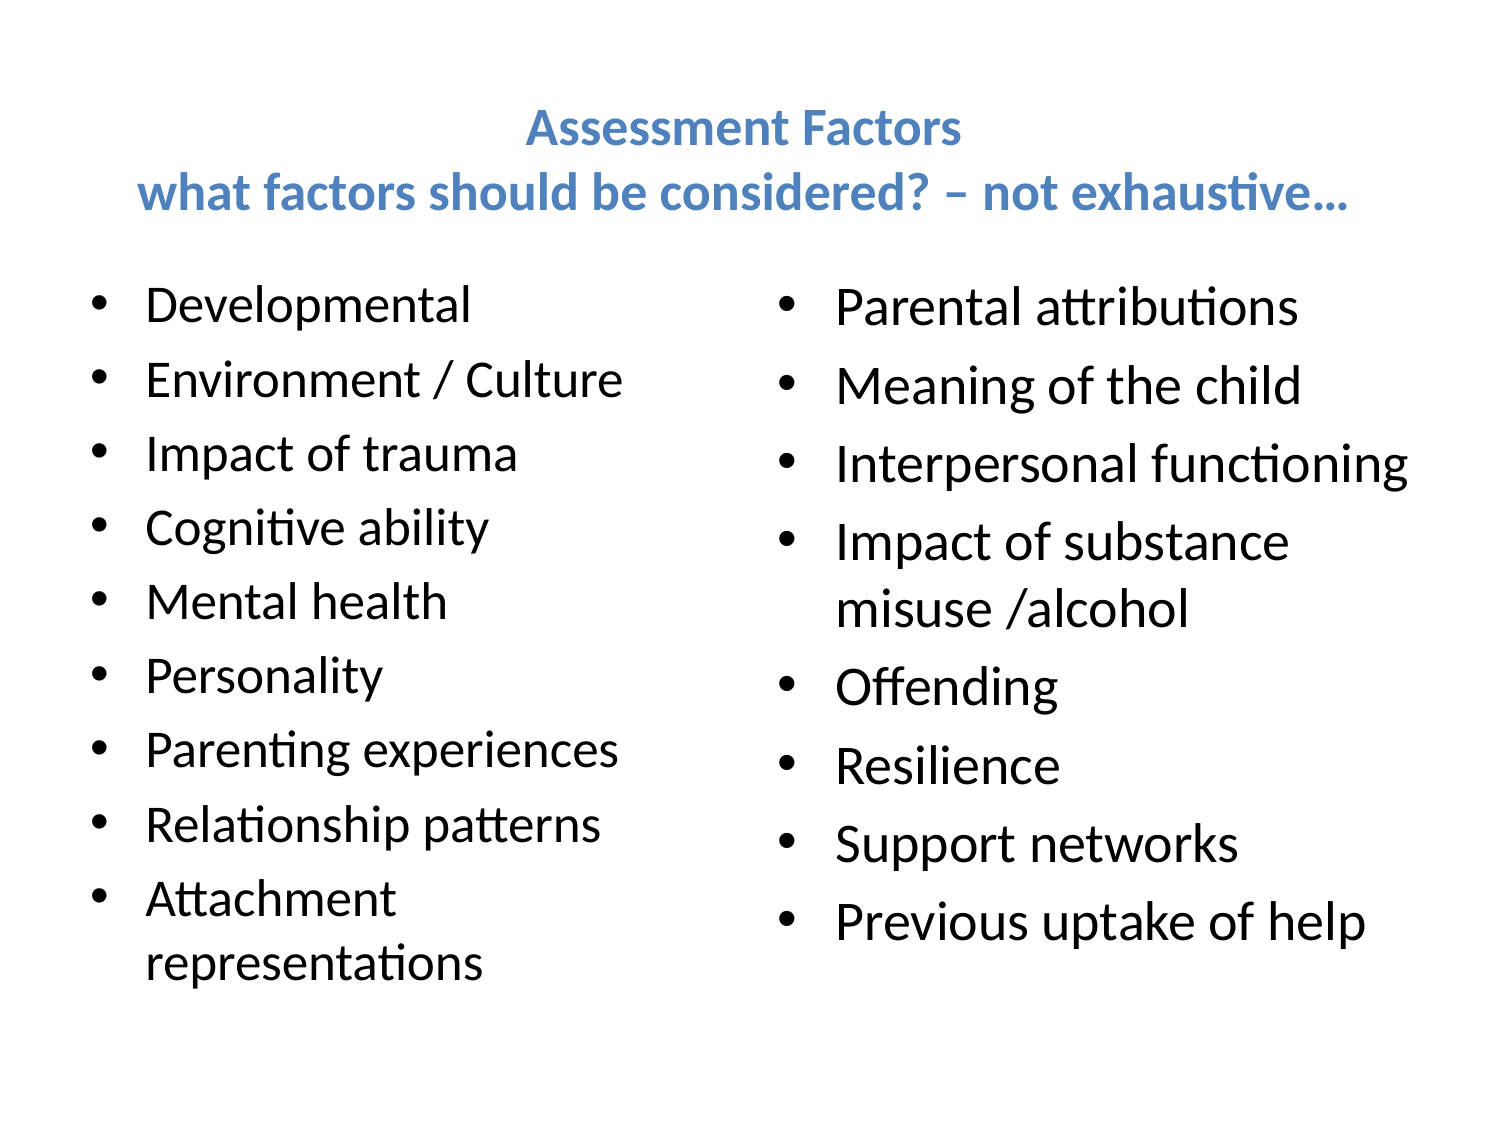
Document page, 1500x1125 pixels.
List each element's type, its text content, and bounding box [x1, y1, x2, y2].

list Developmental Environment / Culture Impact of trauma Cognitive ability Mental health Personality Parenting experiences Relationship patterns Attachment representations [75, 262, 738, 1005]
title Assessment Factors what factors should be considered? – not exhaustive… [75, 62, 1425, 250]
list Parental attributions Meaning of the child Interpersonal functioning Impact of substance misuse /alcohol Offending Resilience Support networks Previous uptake of help [762, 262, 1425, 1005]
